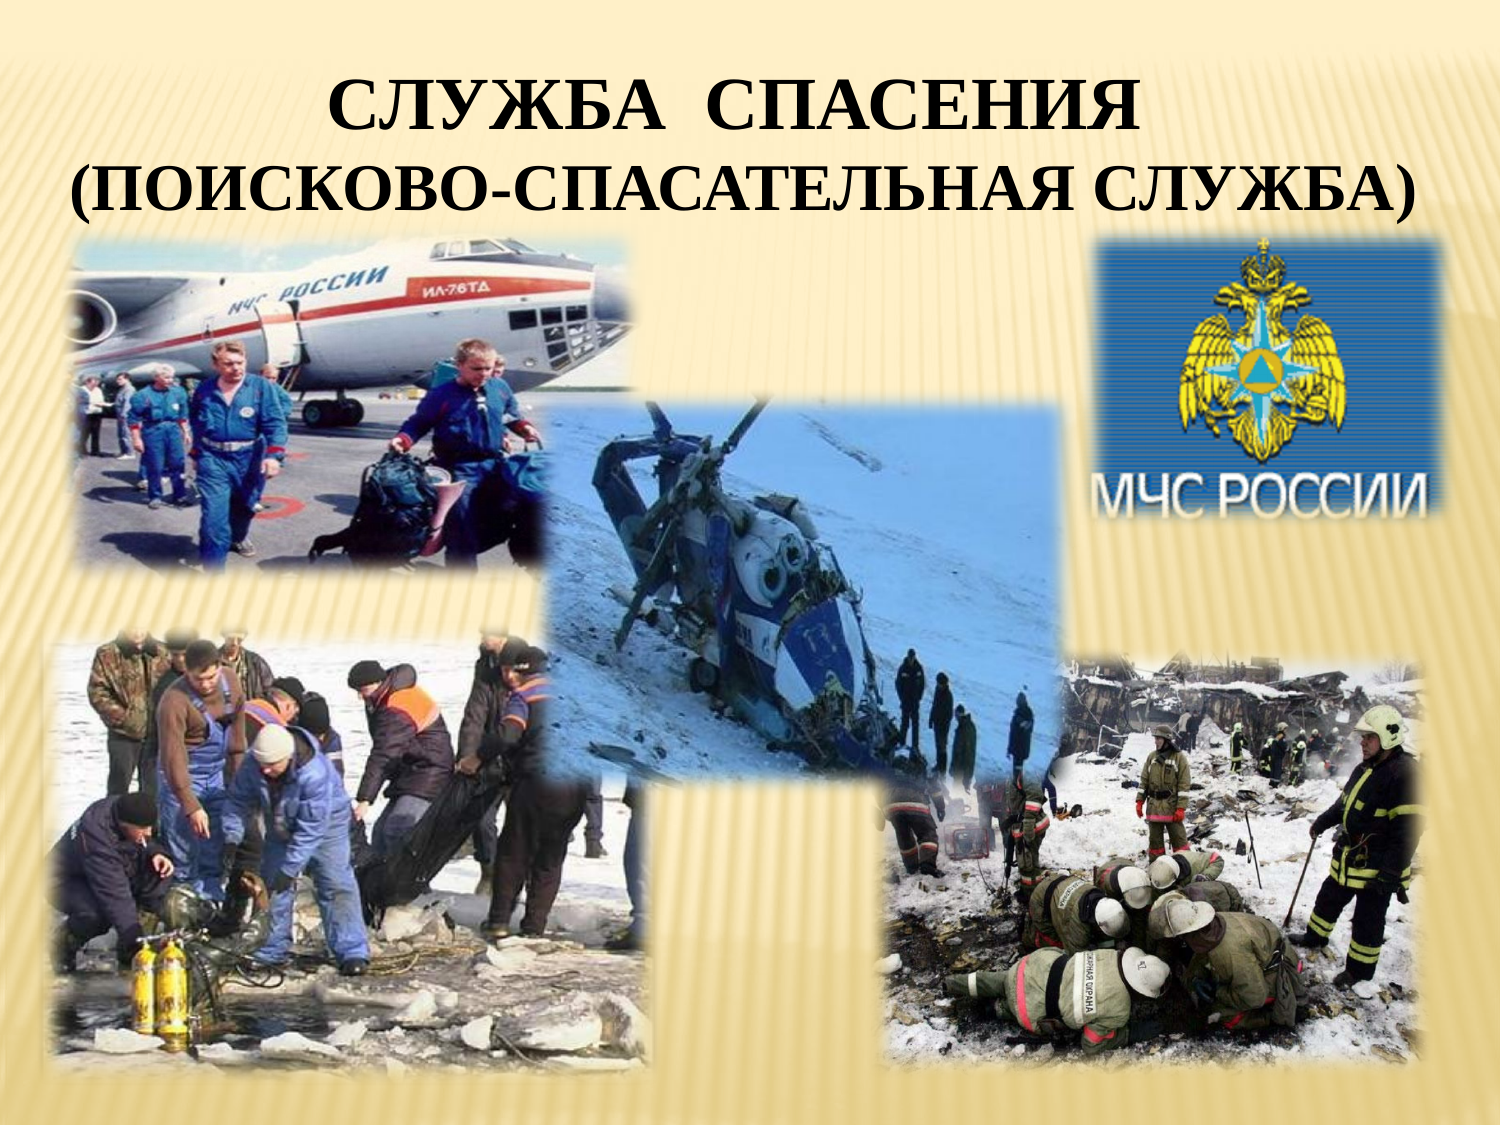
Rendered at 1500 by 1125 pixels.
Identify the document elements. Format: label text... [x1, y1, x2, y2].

text_box СЛУЖБА СПАСЕНИЯ (ПОИСКОВО-СПАСАТЕЛЬНАЯ СЛУЖБА) [35, 46, 1454, 232]
picture [34, 620, 661, 1087]
picture [58, 222, 1458, 1079]
